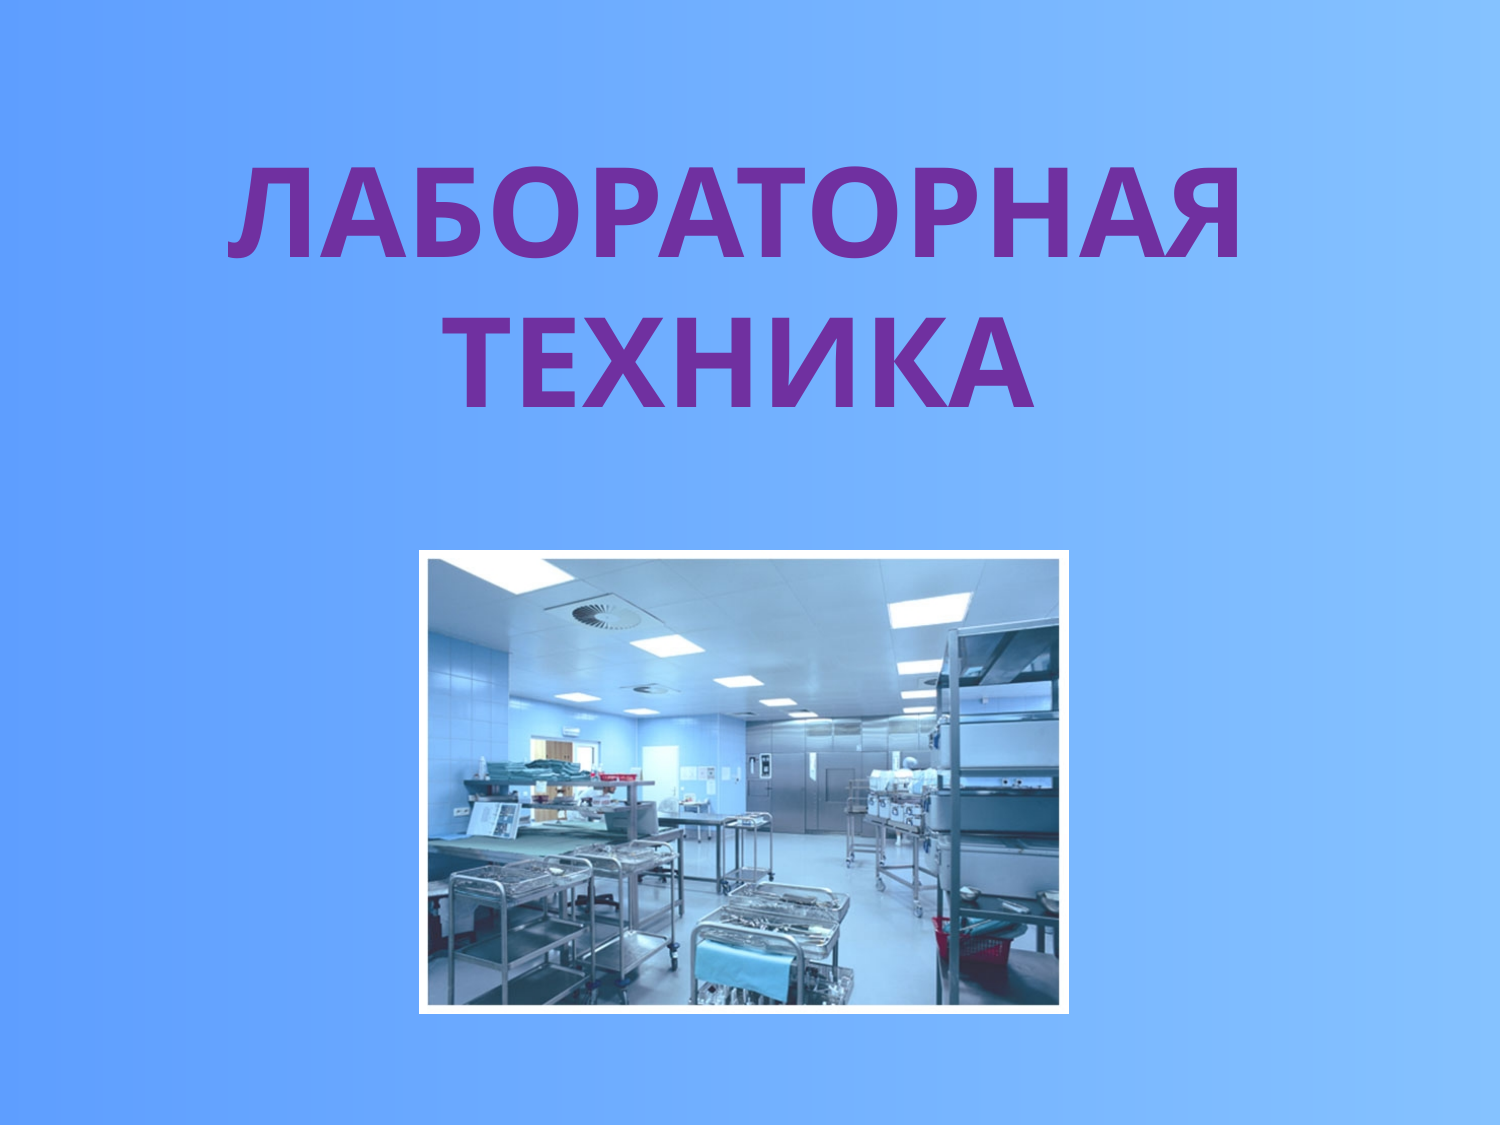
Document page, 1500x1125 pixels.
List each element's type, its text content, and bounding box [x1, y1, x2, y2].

title Лабораторная техника [88, 20, 1388, 433]
picture [418, 550, 1070, 1014]
